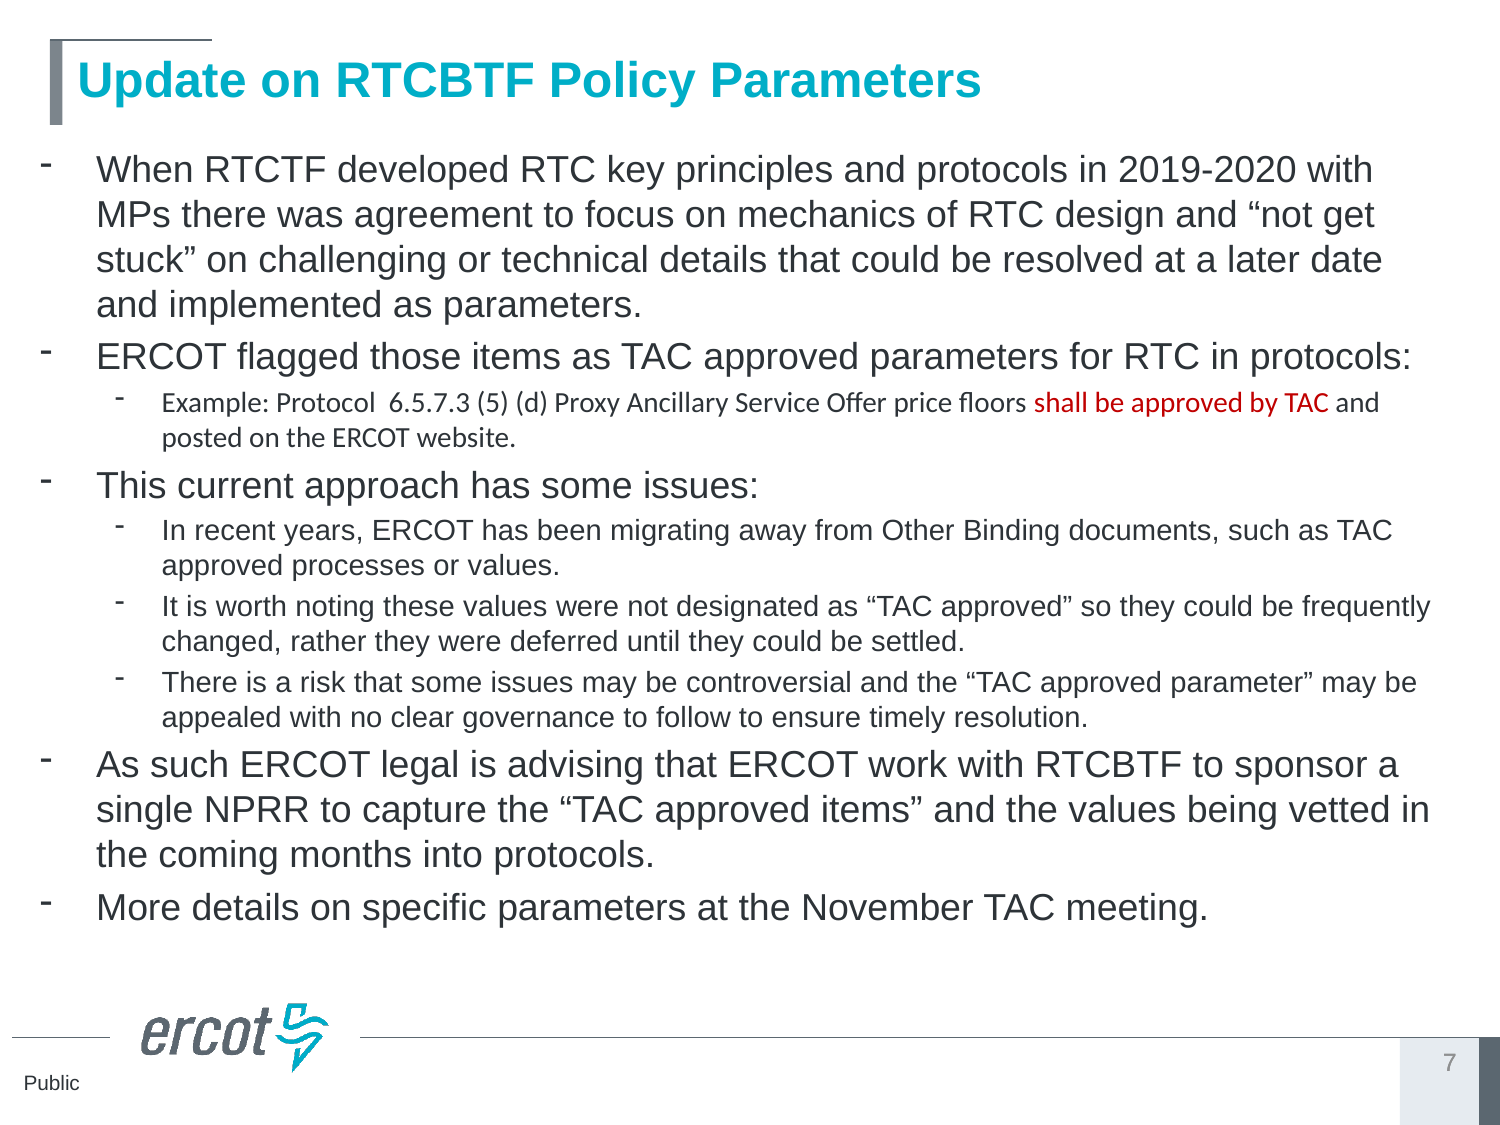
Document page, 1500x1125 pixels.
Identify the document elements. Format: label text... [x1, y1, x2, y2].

list When RTCTF developed RTC key principles and protocols in 2019-2020 with MPs there was agreement to focus on mechanics of RTC design and “not get stuck” on challenging or technical details that could be resolved at a later date and implemented as parameters. ERCOT flagged those items as TAC approved parameters for RTC in protocols: Example: Protocol 6.5.7.3 (5) (d) Proxy Ancillary Service Offer price floors shall be approved by TAC and posted on the ERCOT website. This current approach has some issues: In recent years, ERCOT has been migrating away from Other Binding documents, such as TAC approved processes or values. It is worth noting these values were not designated as “TAC approved” so they could be frequently changed, rather they were deferred until they could be settled. There is a risk that some issues may be controversial and the “TAC approved parameter” may be appealed with no clear governance to follow to ensure timely resolution. As such ERCOT legal is advising that ERCOT work with RTCBTF to sponsor a single NPRR to capture the “TAC approved items” and the values being vetted in the coming months into protocols. More details on specific parameters at the November TAC meeting. [24, 137, 1450, 934]
title Update on RTCBTF Policy Parameters [62, 39, 1450, 134]
slide_number 7 [1400, 1037, 1500, 1087]
picture [137, 999, 332, 1075]
